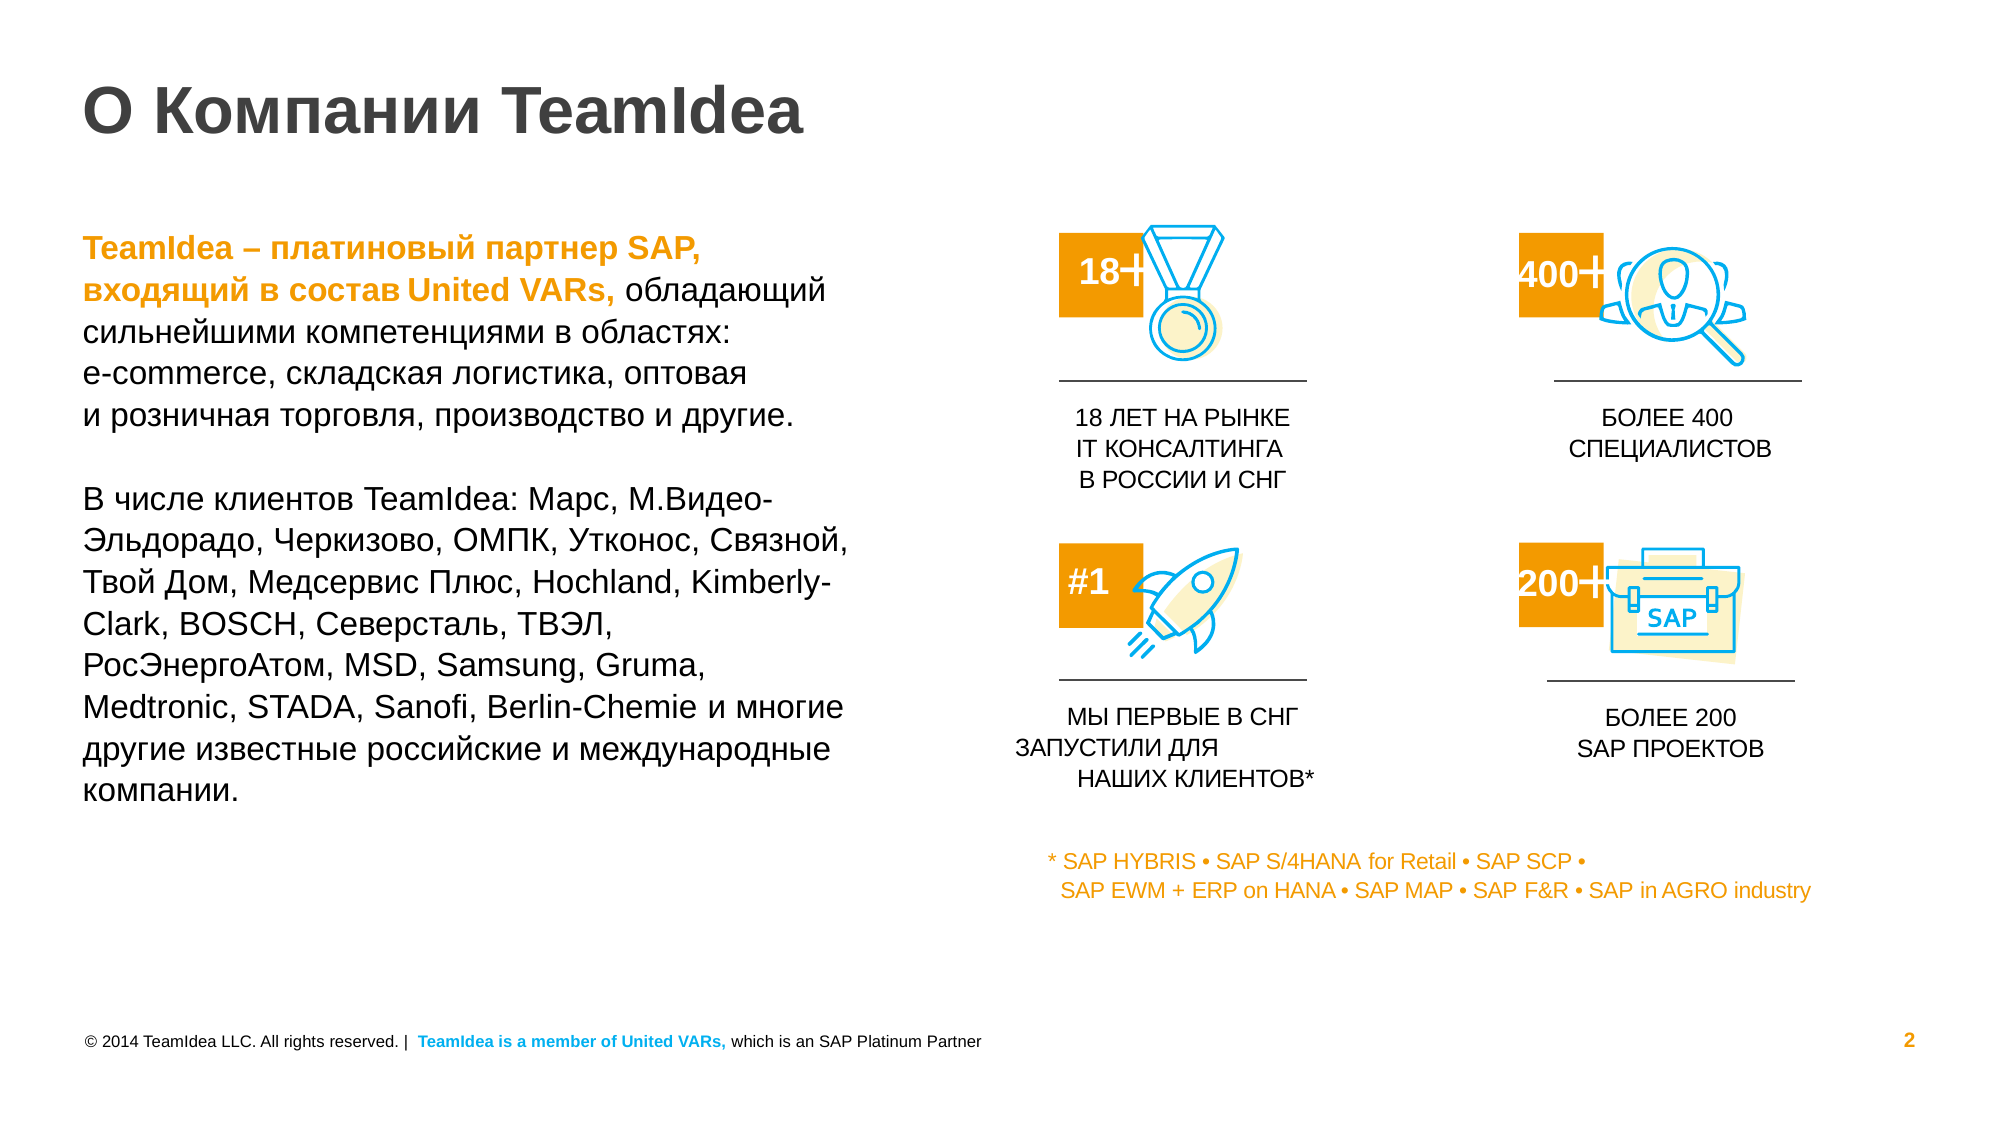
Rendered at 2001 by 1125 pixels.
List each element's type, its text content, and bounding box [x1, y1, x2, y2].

text_box [1161, 306, 1205, 349]
text_box [1143, 224, 1225, 362]
text_box [1140, 324, 1180, 362]
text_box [1012, 547, 1353, 842]
text_box [1216, 224, 1225, 236]
text_box [1174, 291, 1197, 297]
text_box [1187, 240, 1225, 362]
text_box [1164, 299, 1213, 358]
text_box [1181, 310, 1202, 331]
text_box 200 [1517, 564, 1545, 636]
text_box [1140, 224, 1150, 234]
text_box [1058, 232, 1140, 252]
list TeamIdea – платиновый партнер SAP, входящий в состав United VARs, обладающий сильнейшими компетенциями в областях: e-commerce, складская логистика, оптовая и розничная торговля, производство и другие. В числе клиентов TeamIdea: Марс, М.Видео-Эльдорадо, Черкизово, ОМПК, Утконос, Связной, Твой Дом, Медсервис Плюс, Hochland, Kimberly-Clark, BOSCH, Северсталь, ТВЭЛ, РосЭнергоАтом, MSD, Samsung, Gruma, Medtronic, STADA, Sanofi, Berlin-Chemie и многие другие известные российские и международные компании. [82, 224, 869, 801]
text_box [1518, 232, 1605, 246]
text_box 18 [1057, 252, 1174, 324]
text_box [1190, 231, 1221, 287]
text_box [1168, 240, 1206, 287]
text_box [1518, 544, 1605, 564]
text_box [1154, 228, 1212, 236]
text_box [1545, 547, 1796, 844]
text_box [1157, 303, 1208, 354]
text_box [1465, 246, 1876, 544]
text_box [1198, 298, 1223, 359]
text_box + [1117, 234, 1168, 307]
slide_number 2 [1836, 1026, 1916, 1066]
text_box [1020, 371, 1346, 544]
title О Компании TeamIdea [82, 76, 1843, 148]
text_box + [1576, 237, 1627, 246]
text_box * SAP HYBRIS • SAP S/4HANA for Retail • SAP SCP • SAP EWM + ERP on HANA • SAP MAP • SAP F&R • SAP in AGRO industry [1047, 844, 1921, 935]
